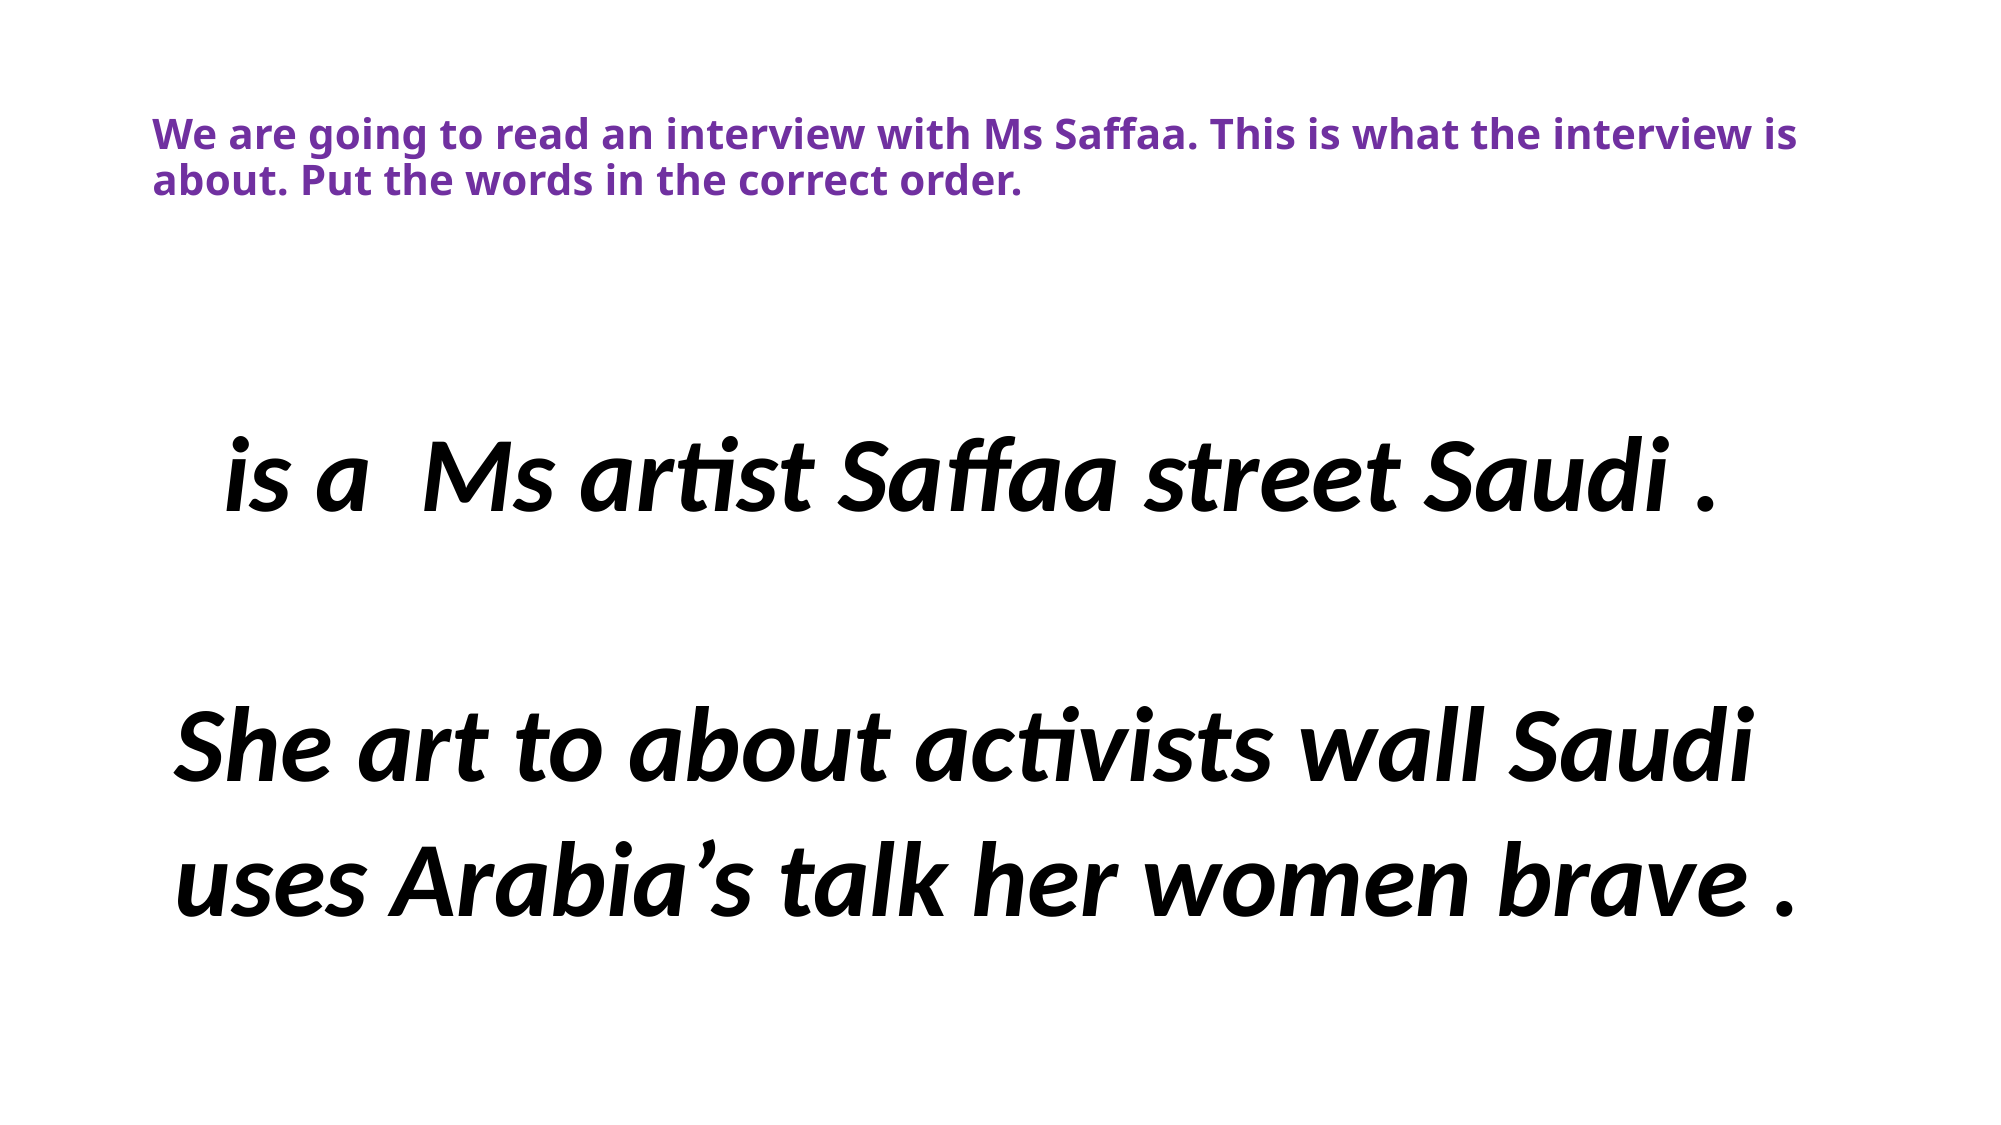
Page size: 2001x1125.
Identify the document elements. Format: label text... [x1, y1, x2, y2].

title We are going to read an interview with Ms Saffaa. This is what the interview is about. Put the words in the correct order. [137, 59, 1863, 213]
list is a Ms artist Saffaa street Saudi . She art to about activists wall Saudi uses Arabia’s talk her women brave . [111, 245, 1837, 1044]
